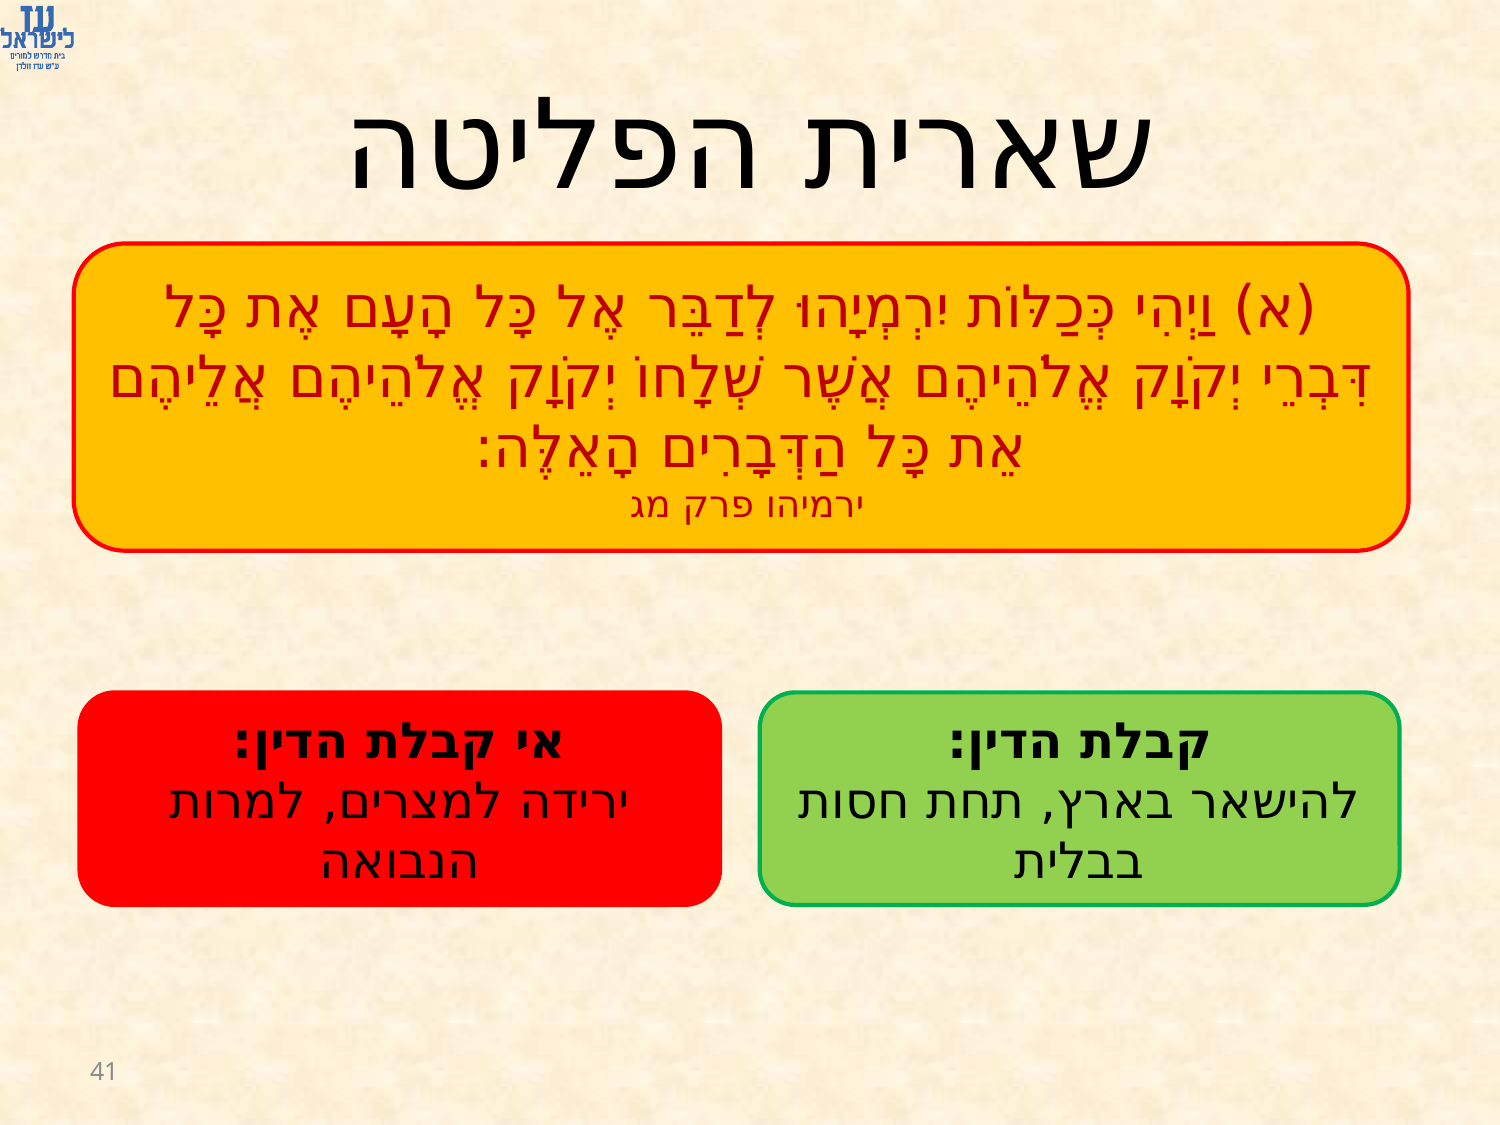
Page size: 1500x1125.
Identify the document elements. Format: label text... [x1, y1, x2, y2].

text_box אי קבלת הדין: ירידה למצרים, למרות הנבואה [77, 690, 723, 908]
title שארית הפליטה [75, 45, 1425, 233]
text_box קבלת הדין: להישאר בארץ, תחת חסות בבלית [757, 690, 1402, 908]
text_box (א) וַיְהִי כְּכַלּוֹת יִרְמְיָהוּ לְדַבֵּר אֶל כָּל הָעָם אֶת כָּל דִּבְרֵי יְקֹוָק אֱלֹהֵיהֶם אֲשֶׁר שְׁלָחוֹ יְקֹוָק אֱלֹהֵיהֶם אֲלֵיהֶם אֵת כָּל הַדְּבָרִים הָאֵלֶּה: ירמיהו פרק מג [71, 241, 1411, 553]
slide_number 41 [75, 1042, 425, 1103]
picture [0, 0, 1500, 1125]
